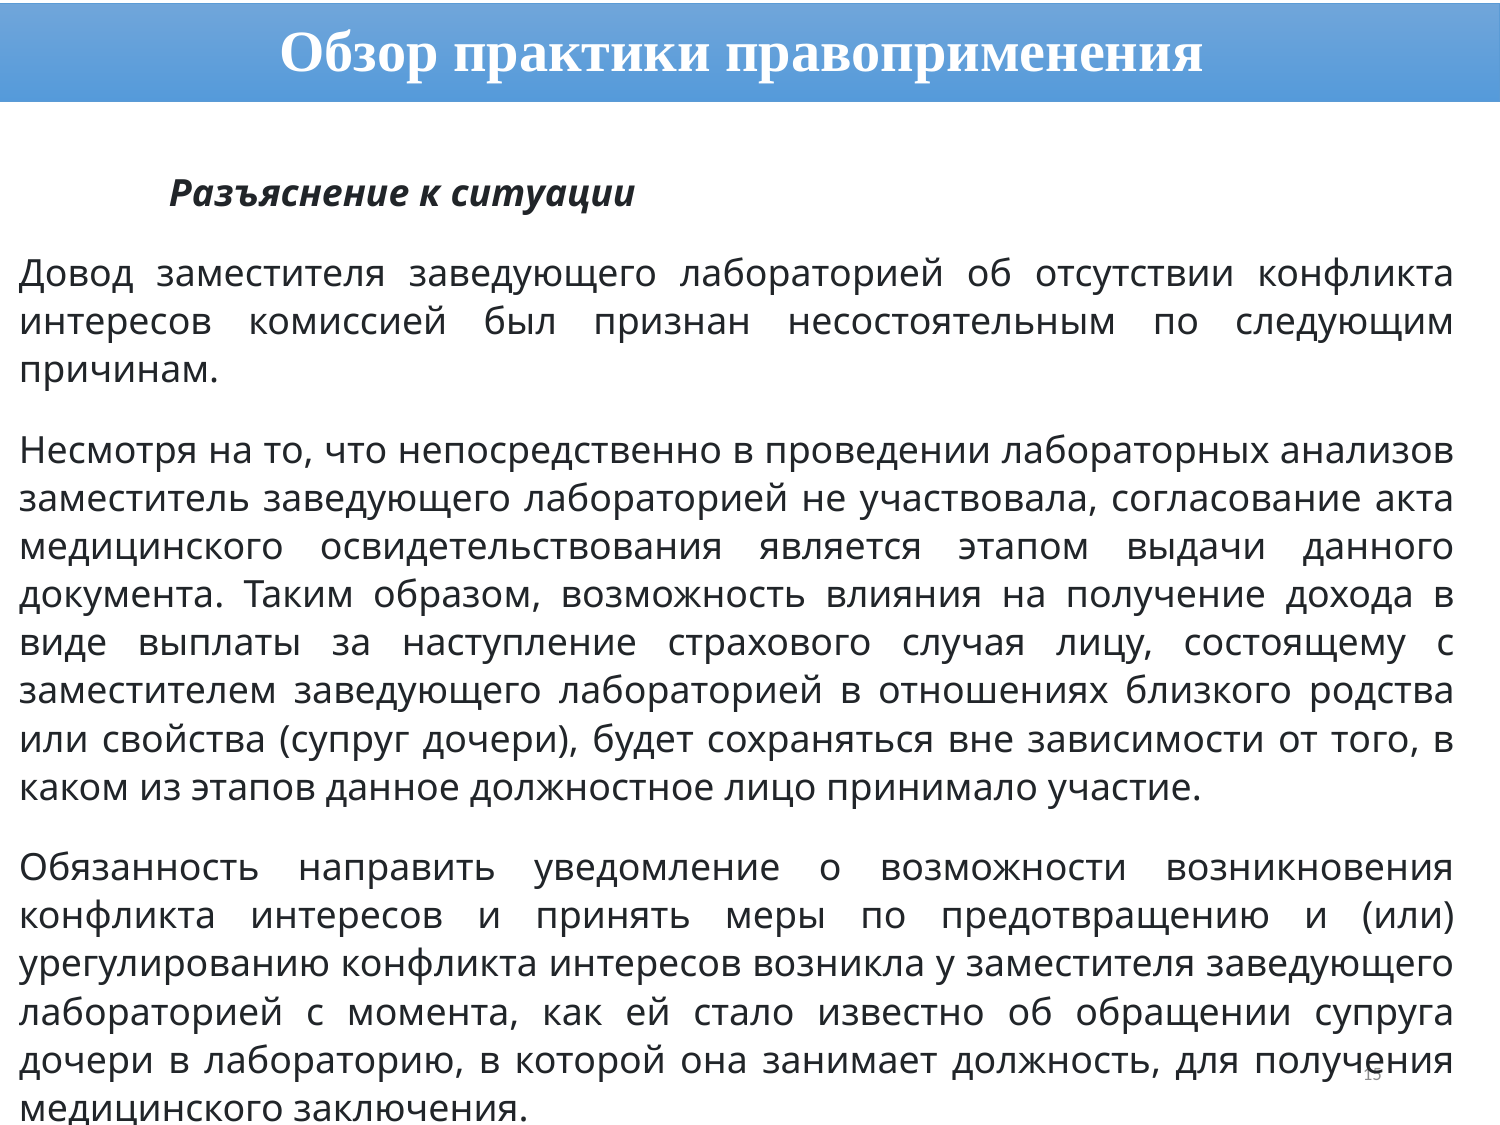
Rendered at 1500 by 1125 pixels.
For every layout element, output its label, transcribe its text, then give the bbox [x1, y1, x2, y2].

list Разъяснение к ситуации Довод заместителя заведующего лабораторией об отсутствии конфликта интересов комиссией был признан несостоятельным по следующим причинам. Несмотря на то, что непосредственно в проведении лабораторных анализов заместитель заведующего лабораторией не участвовала, согласование акта медицинского освидетельствования является этапом выдачи данного документа. Таким образом, возможность влияния на получение дохода в виде выплаты за наступление страхового случая лицу, состоящему с заместителем заведующего лабораторией в отношениях близкого родства или свойства (супруг дочери), будет сохраняться вне зависимости от того, в каком из этапов данное должностное лицо принимало участие. Обязанность направить уведомление о возможности возникновения конфликта интересов и принять меры по предотвращению и (или) урегулированию конфликта интересов возникла у заместителя заведующего лабораторией с момента, как ей стало известно об обращении супруга дочери в лабораторию, в которой она занимает должность, для получения медицинского заключения. [3, 54, 1471, 1094]
title Обзор практики правоприменения [0, 3, 1500, 102]
slide_number 15 [1059, 1042, 1397, 1103]
